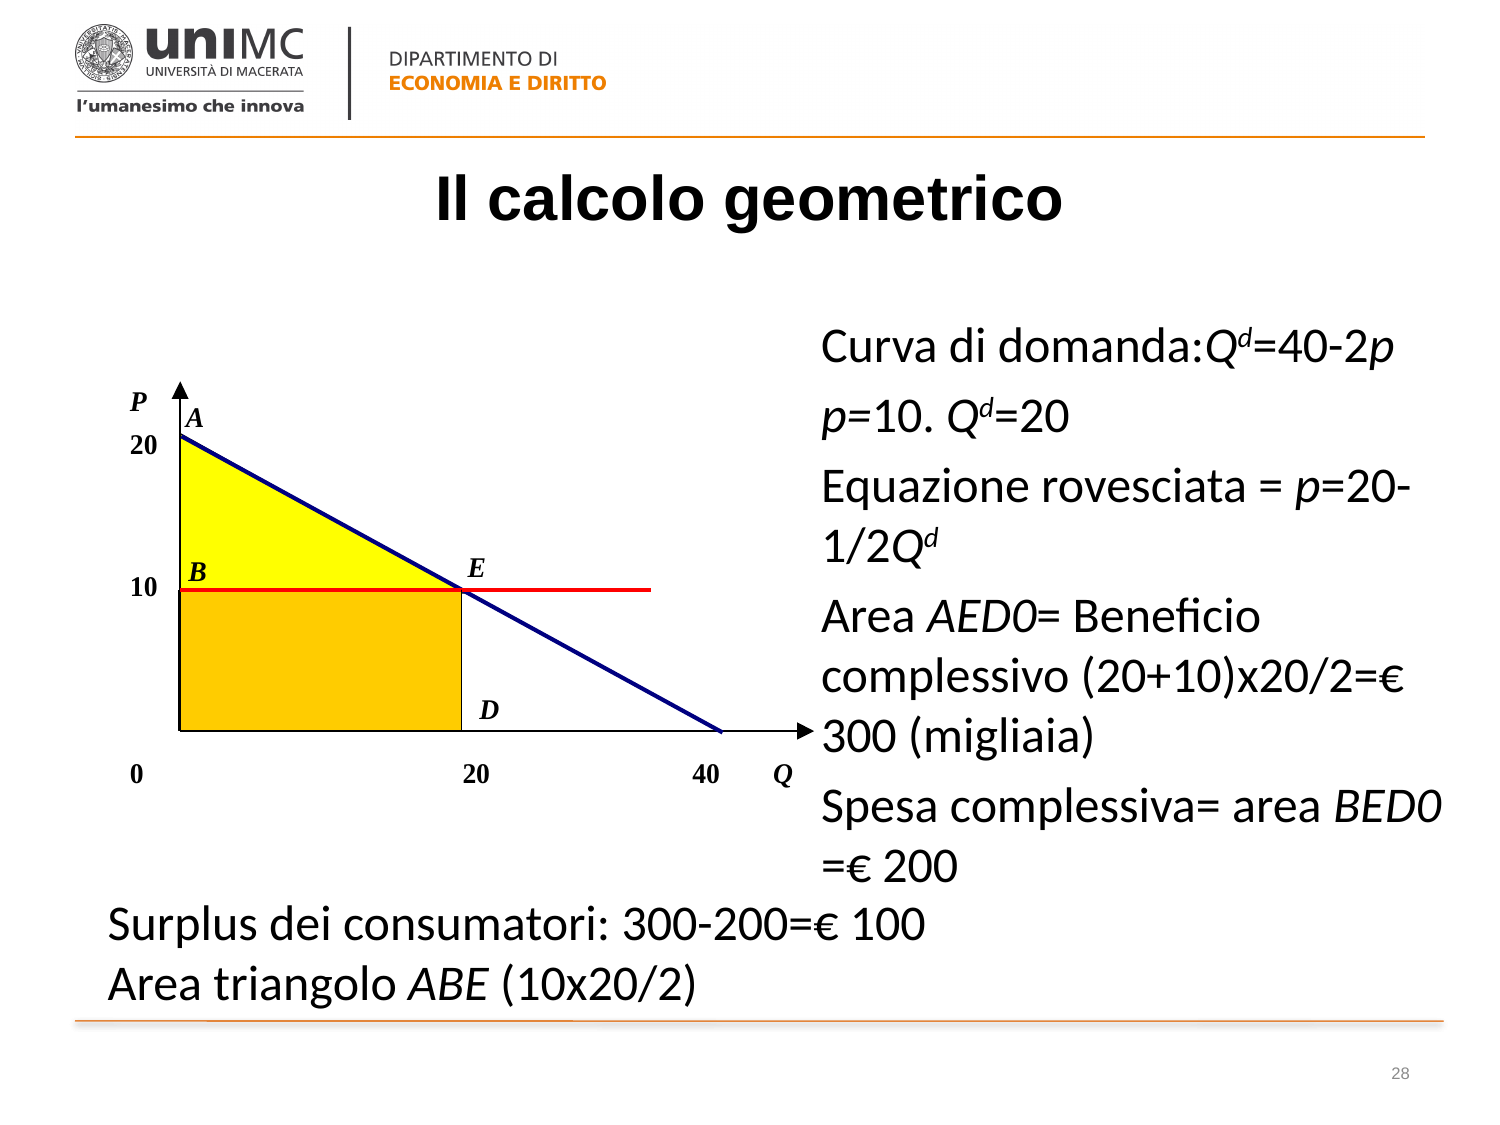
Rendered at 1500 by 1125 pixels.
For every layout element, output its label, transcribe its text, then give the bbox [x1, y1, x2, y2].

slide_number 28 [1074, 1042, 1425, 1103]
text_box Surplus dei consumatori: 300-200=€ 100 Area triangolo ABE (10x20/2) [92, 883, 1475, 1018]
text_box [92, 378, 833, 813]
title Il calcolo geometrico [75, 149, 1425, 241]
picture [75, 24, 1425, 138]
text_box Curva di domanda:Qd=40-2p p=10. Qd=20 Equazione rovesciata = p=20-1/2Qd Area AED0= Beneficio complessivo (20+10)x20/2=€ 300 (migliaia) Spesa complessiva= area BED0 =€ 200 [806, 304, 1463, 883]
